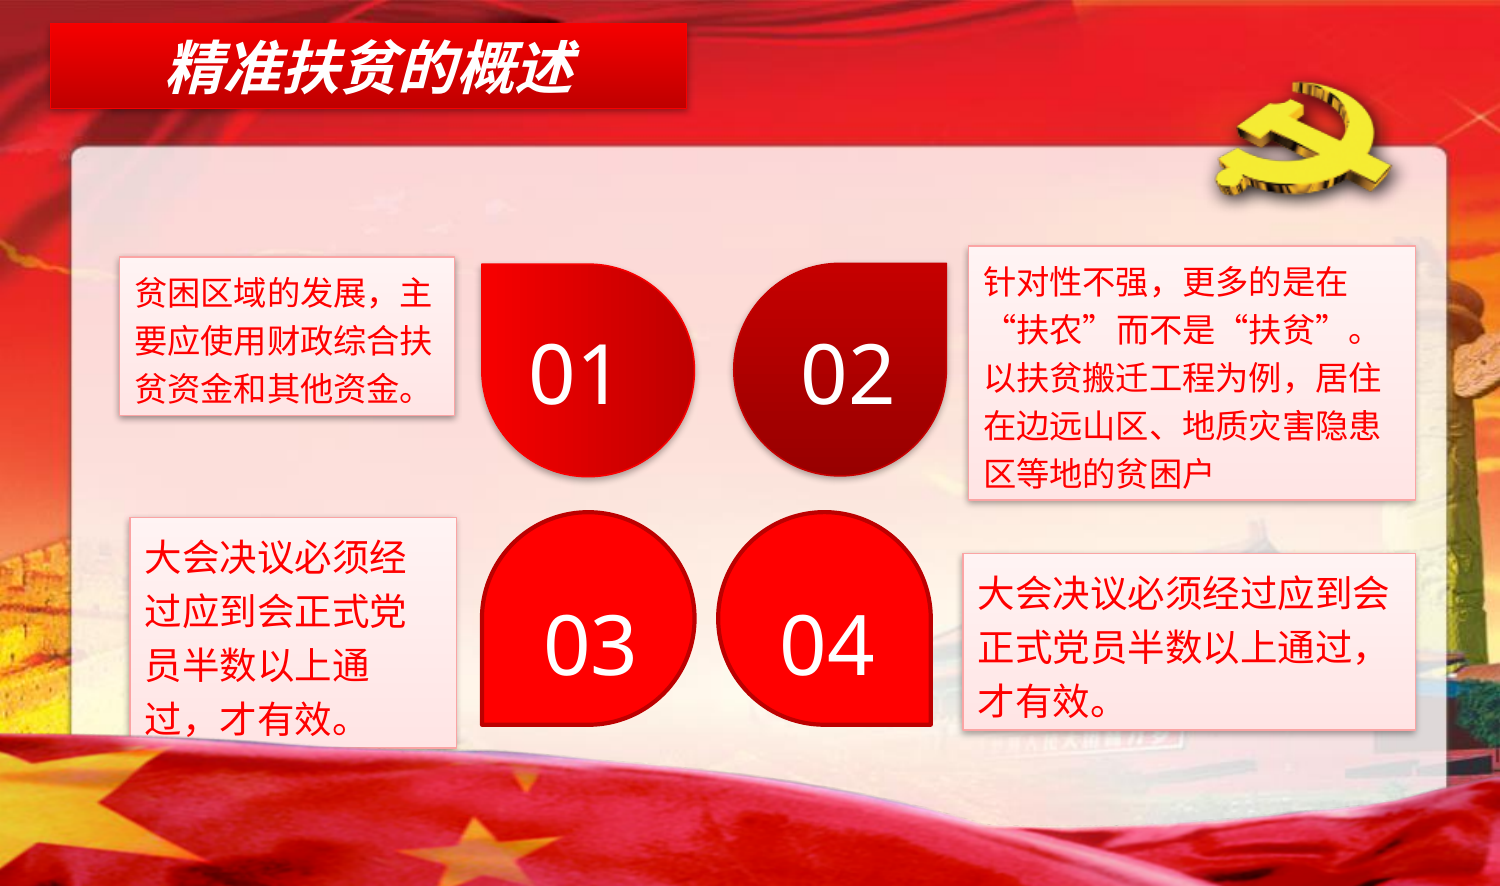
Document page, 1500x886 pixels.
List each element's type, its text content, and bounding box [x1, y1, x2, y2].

text_box 01 [513, 313, 745, 429]
text_box 贫困区域的发展，主要应使用财政综合扶贫资金和其他资金。 [119, 256, 455, 416]
text_box [716, 510, 933, 723]
text_box 04 [765, 584, 931, 700]
text_box [481, 263, 679, 478]
text_box 大会决议必须经过应到会正式党员半数以上通过，才有效。 [129, 517, 457, 723]
text_box [479, 510, 697, 723]
text_box 02 [786, 313, 921, 429]
text_box [732, 262, 948, 477]
picture [0, 0, 1500, 886]
text_box 03 [528, 584, 679, 700]
text_box 精准扶贫的概述 [50, 23, 687, 109]
text_box 针对性不强，更多的是在“扶农”而不是“扶贫”。以扶贫搬迁工程为例，居住在边远山区、地质灾害隐患区等地的贫困户 [968, 245, 1416, 501]
text_box 大会决议必须经过应到会正式党员半数以上通过，才有效。 [962, 553, 1416, 723]
